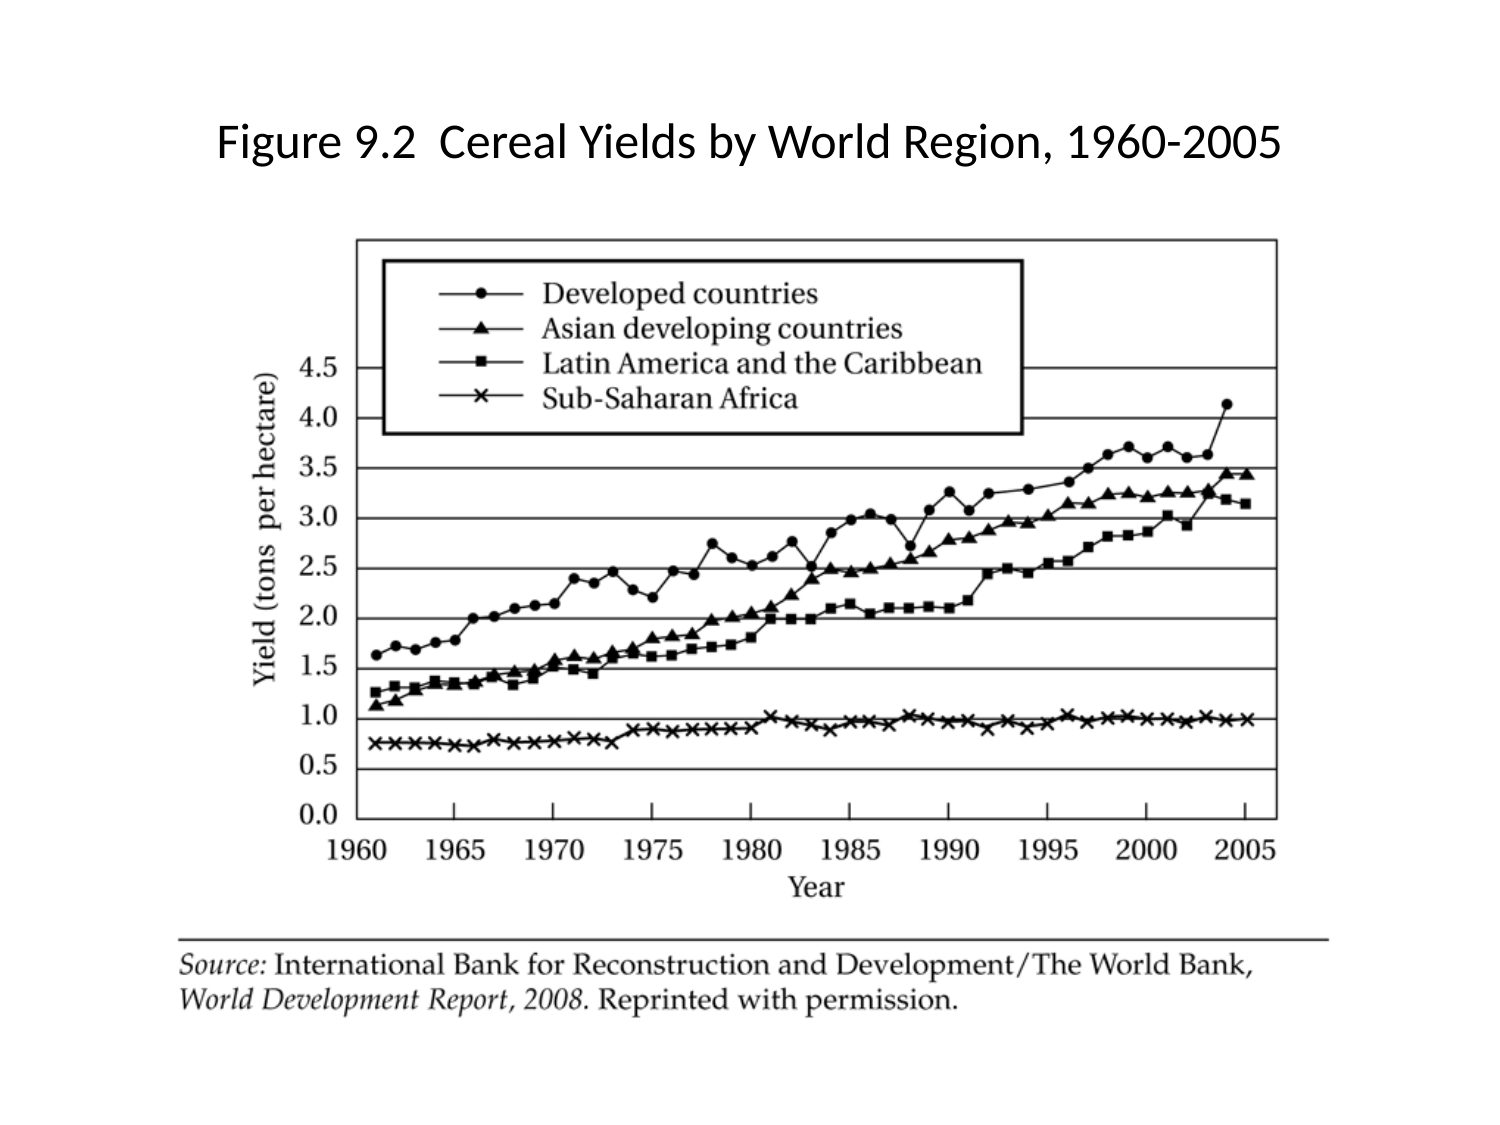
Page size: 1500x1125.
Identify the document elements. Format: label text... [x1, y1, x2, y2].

title Figure 9.2 Cereal Yields by World Region, 1960-2005 [75, 45, 1425, 233]
picture [162, 224, 1347, 1032]
